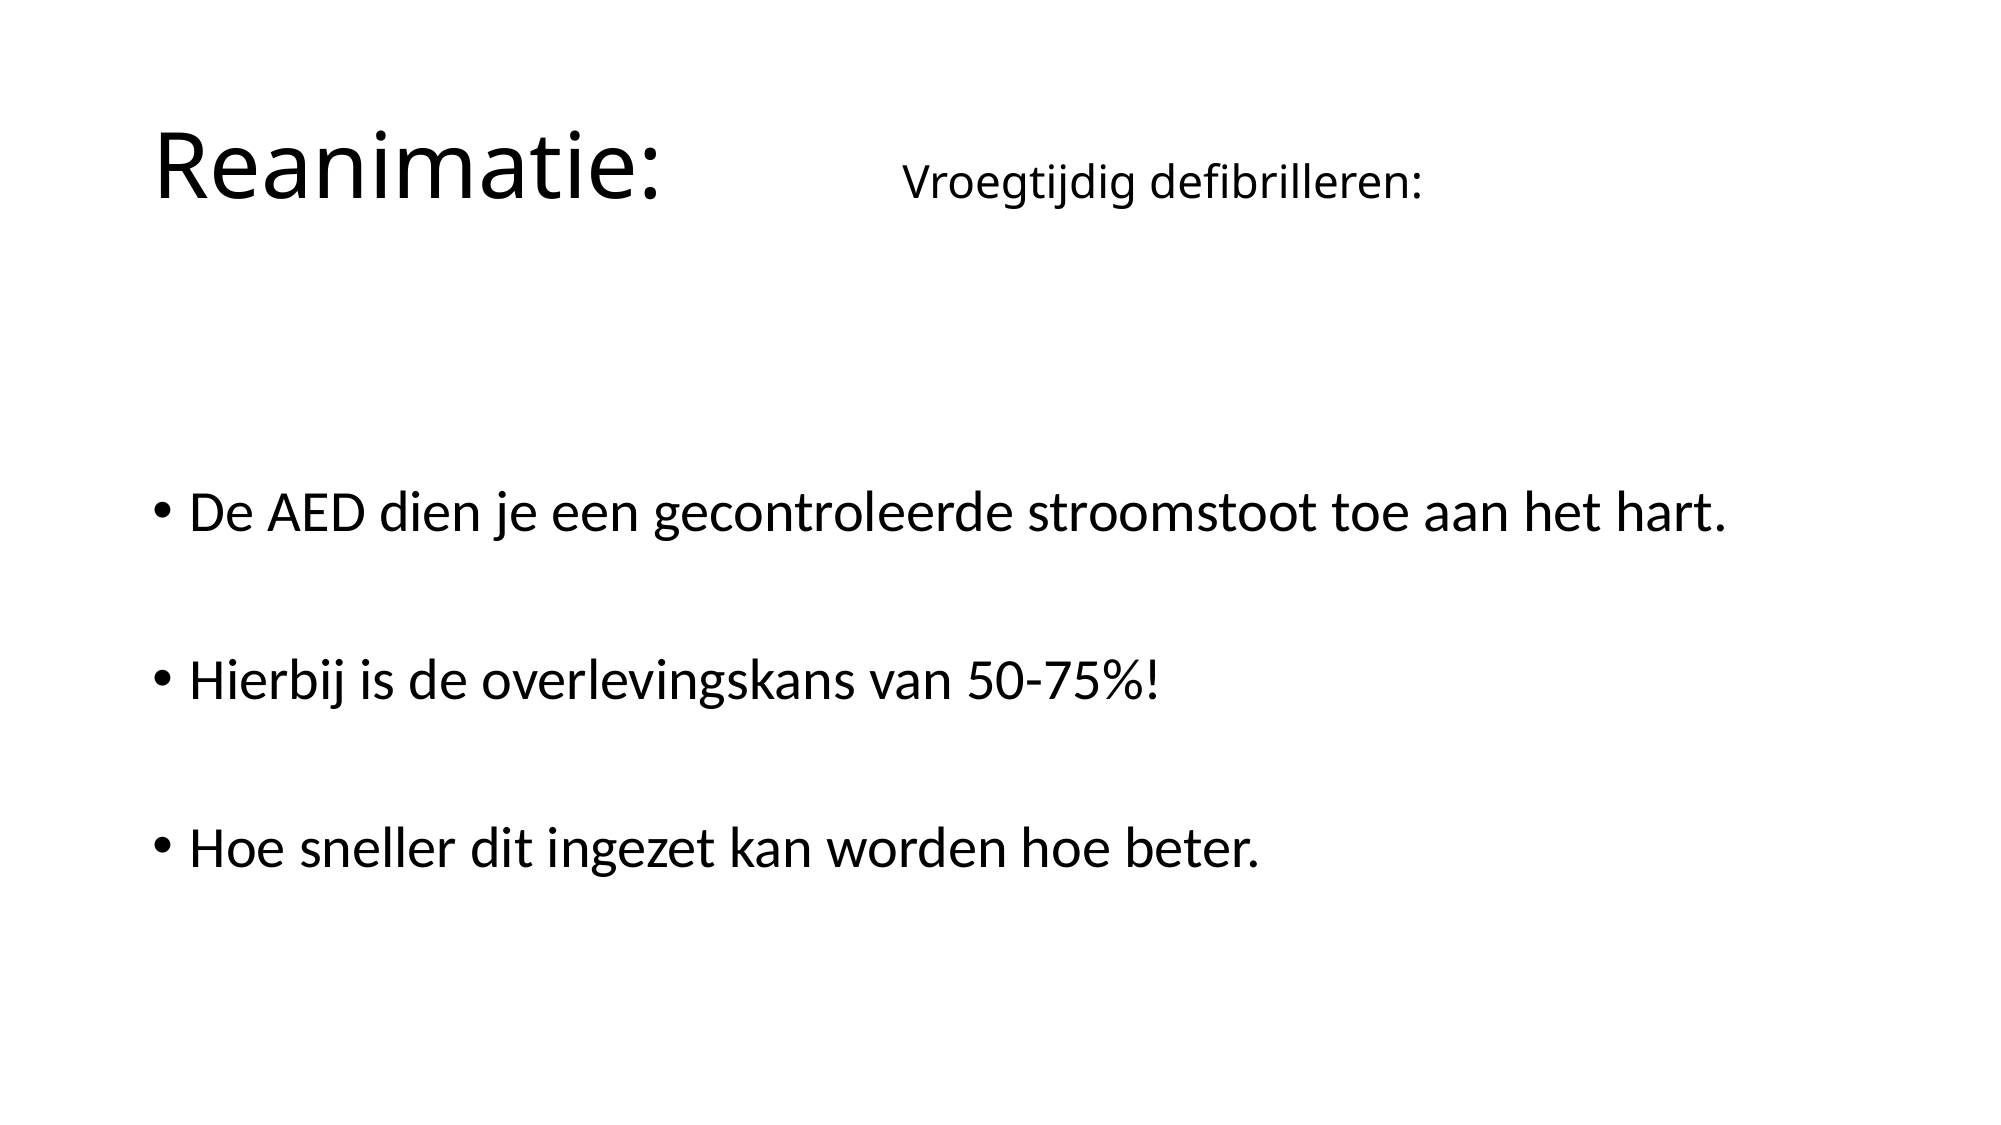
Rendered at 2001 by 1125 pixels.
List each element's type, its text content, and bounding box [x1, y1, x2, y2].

list De AED dien je een gecontroleerde stroomstoot toe aan het hart. Hierbij is de overlevingskans van 50-75%! Hoe sneller dit ingezet kan worden hoe beter. [137, 299, 1863, 1014]
title Reanimatie: Vroegtijdig defibrilleren: [137, 59, 1863, 278]
